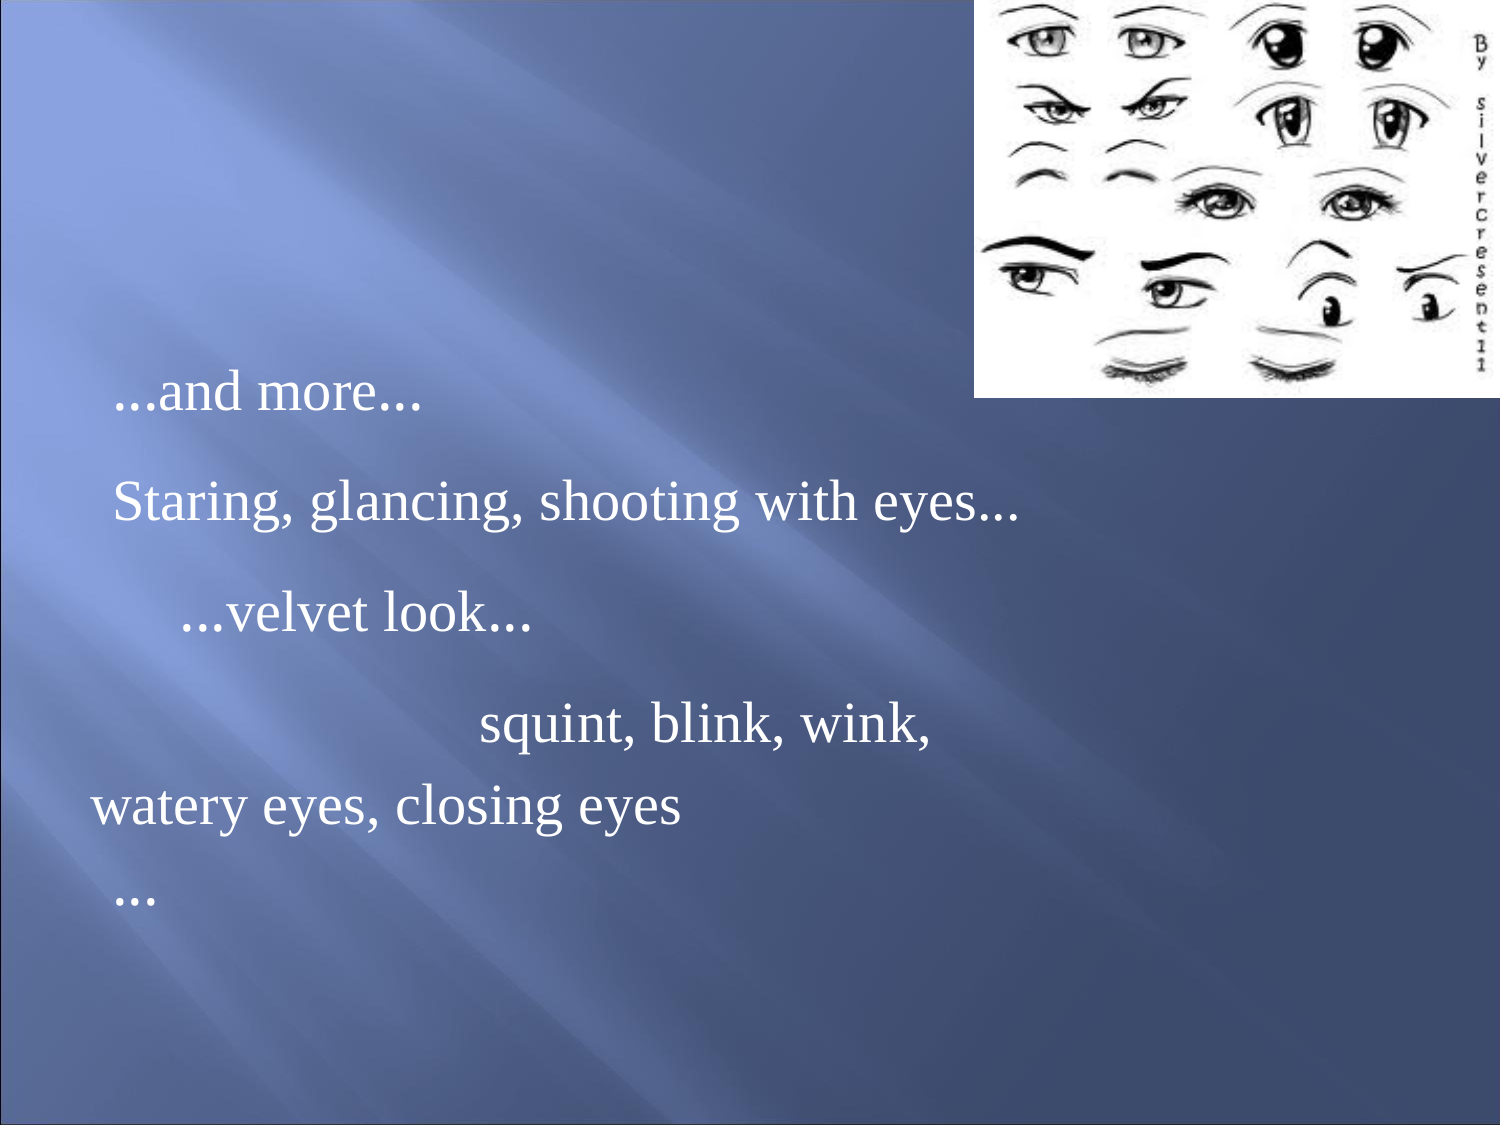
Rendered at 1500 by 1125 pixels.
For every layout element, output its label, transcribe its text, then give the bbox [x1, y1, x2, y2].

picture [0, 0, 1500, 1125]
list ...and more... Staring, glancing, shooting with eyes... ...velvet look... squint, blink, wink, watery eyes, closing eyes ... [75, 262, 1425, 1035]
